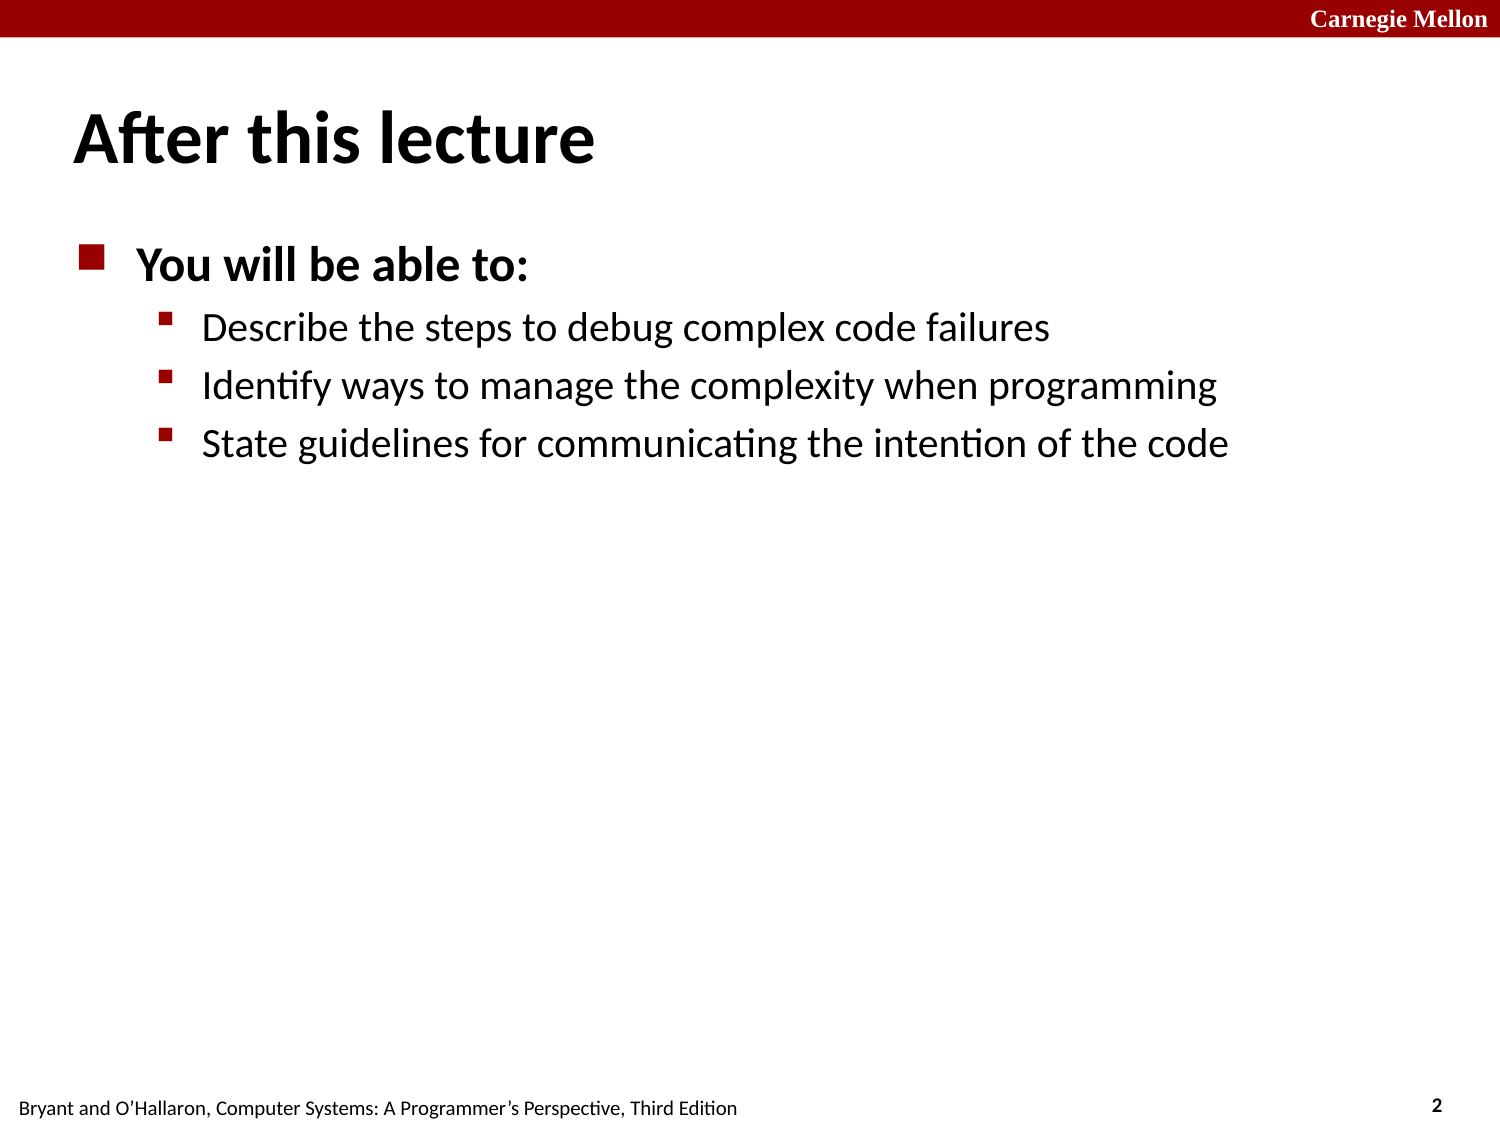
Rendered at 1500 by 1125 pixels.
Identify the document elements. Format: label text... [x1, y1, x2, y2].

list You will be able to: Describe the steps to debug complex code failures Identify ways to manage the complexity when programming State guidelines for communicating the intention of the code [64, 223, 1361, 1040]
title After this lecture [58, 71, 1305, 197]
